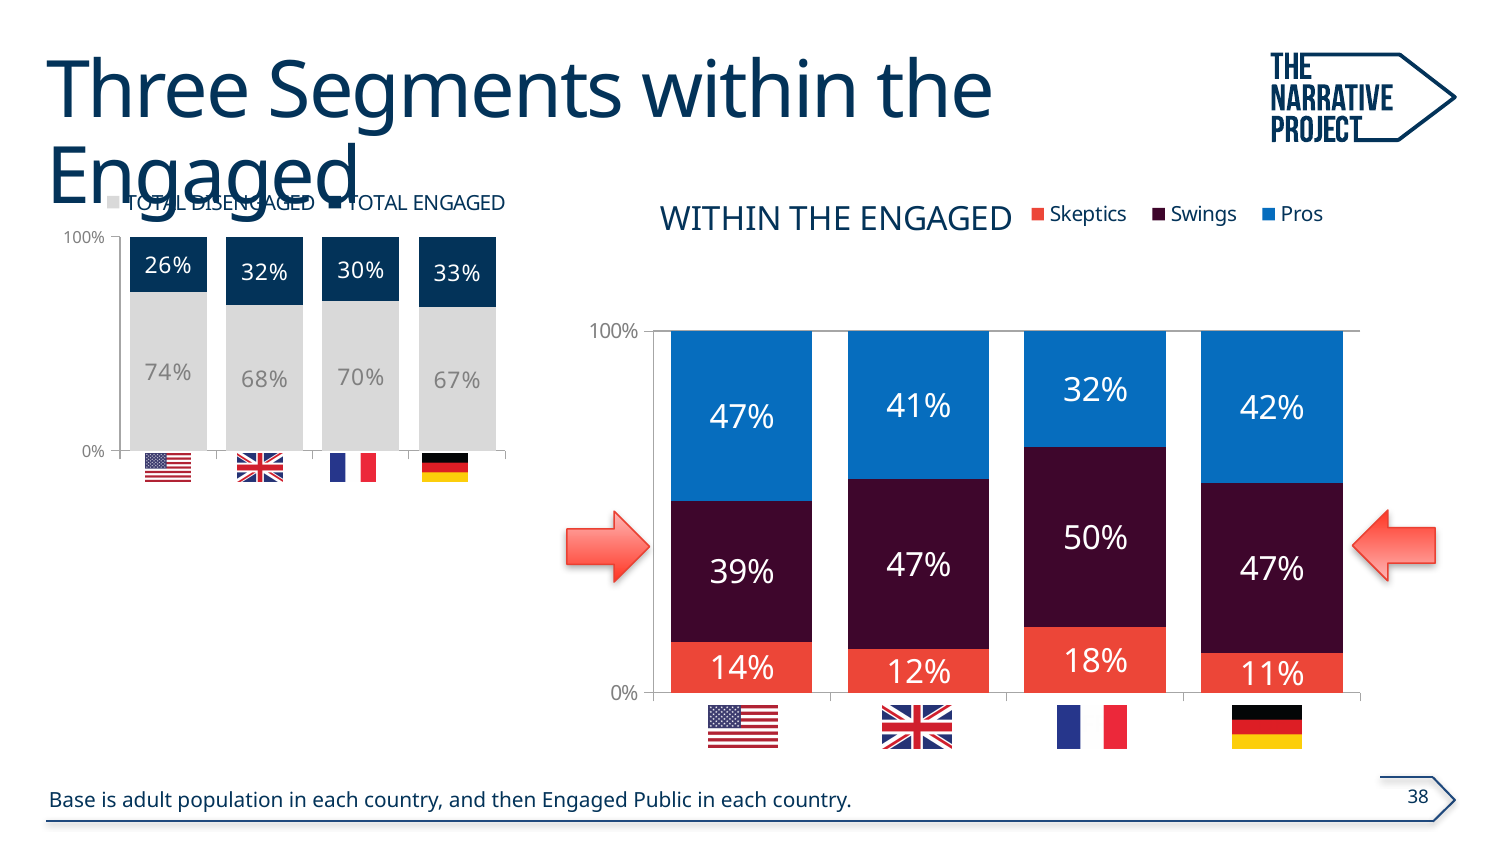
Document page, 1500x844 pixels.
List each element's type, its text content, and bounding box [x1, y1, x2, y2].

picture [422, 453, 468, 482]
picture [145, 453, 192, 482]
text_box 38 [1093, 775, 1444, 820]
text_box Base is adult population in each country, and then Engaged Public in each country. [49, 779, 1295, 820]
chart [572, 170, 1377, 751]
picture [330, 453, 377, 482]
picture [708, 705, 778, 749]
text_box [1381, 509, 1436, 582]
picture [882, 705, 952, 749]
title Three Segments within the Engaged [46, 49, 1247, 146]
picture [1231, 705, 1302, 749]
picture [237, 453, 284, 482]
picture [1056, 705, 1127, 749]
chart [53, 167, 515, 502]
